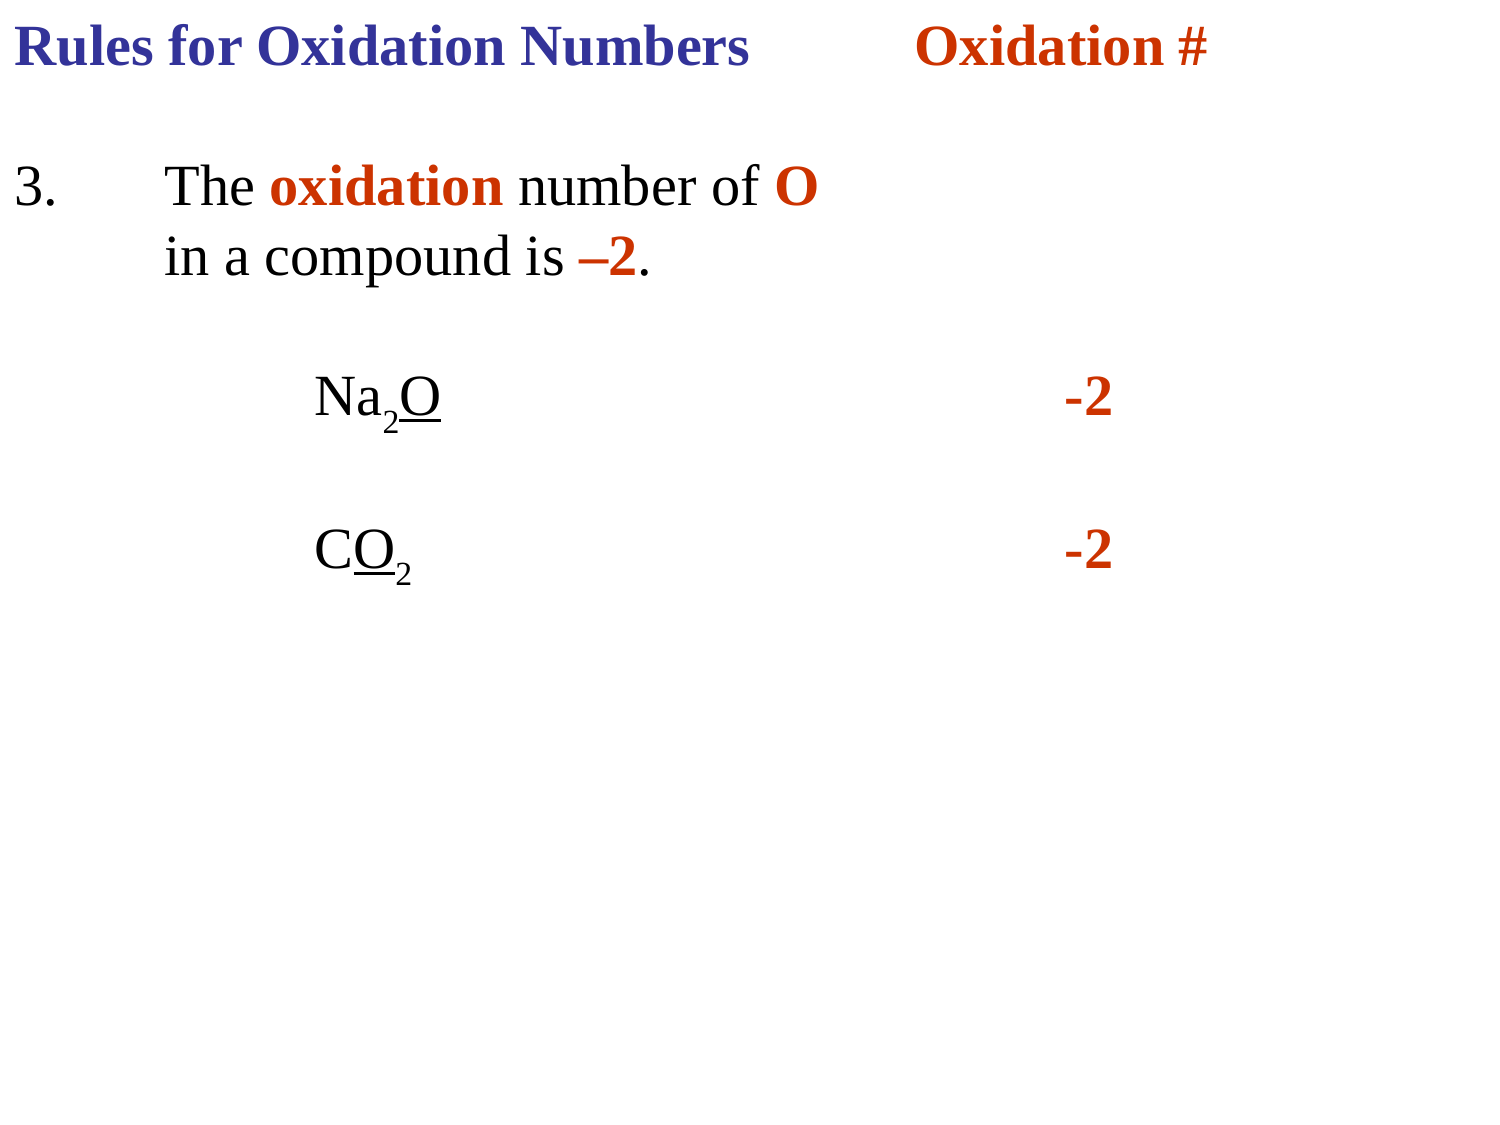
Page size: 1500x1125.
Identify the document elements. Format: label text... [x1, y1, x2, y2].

text_box Rules for Oxidation Numbers Oxidation # 3. The oxidation number of O in a compound is –2. Na2O -2 CO2 -2 [0, 0, 1500, 740]
